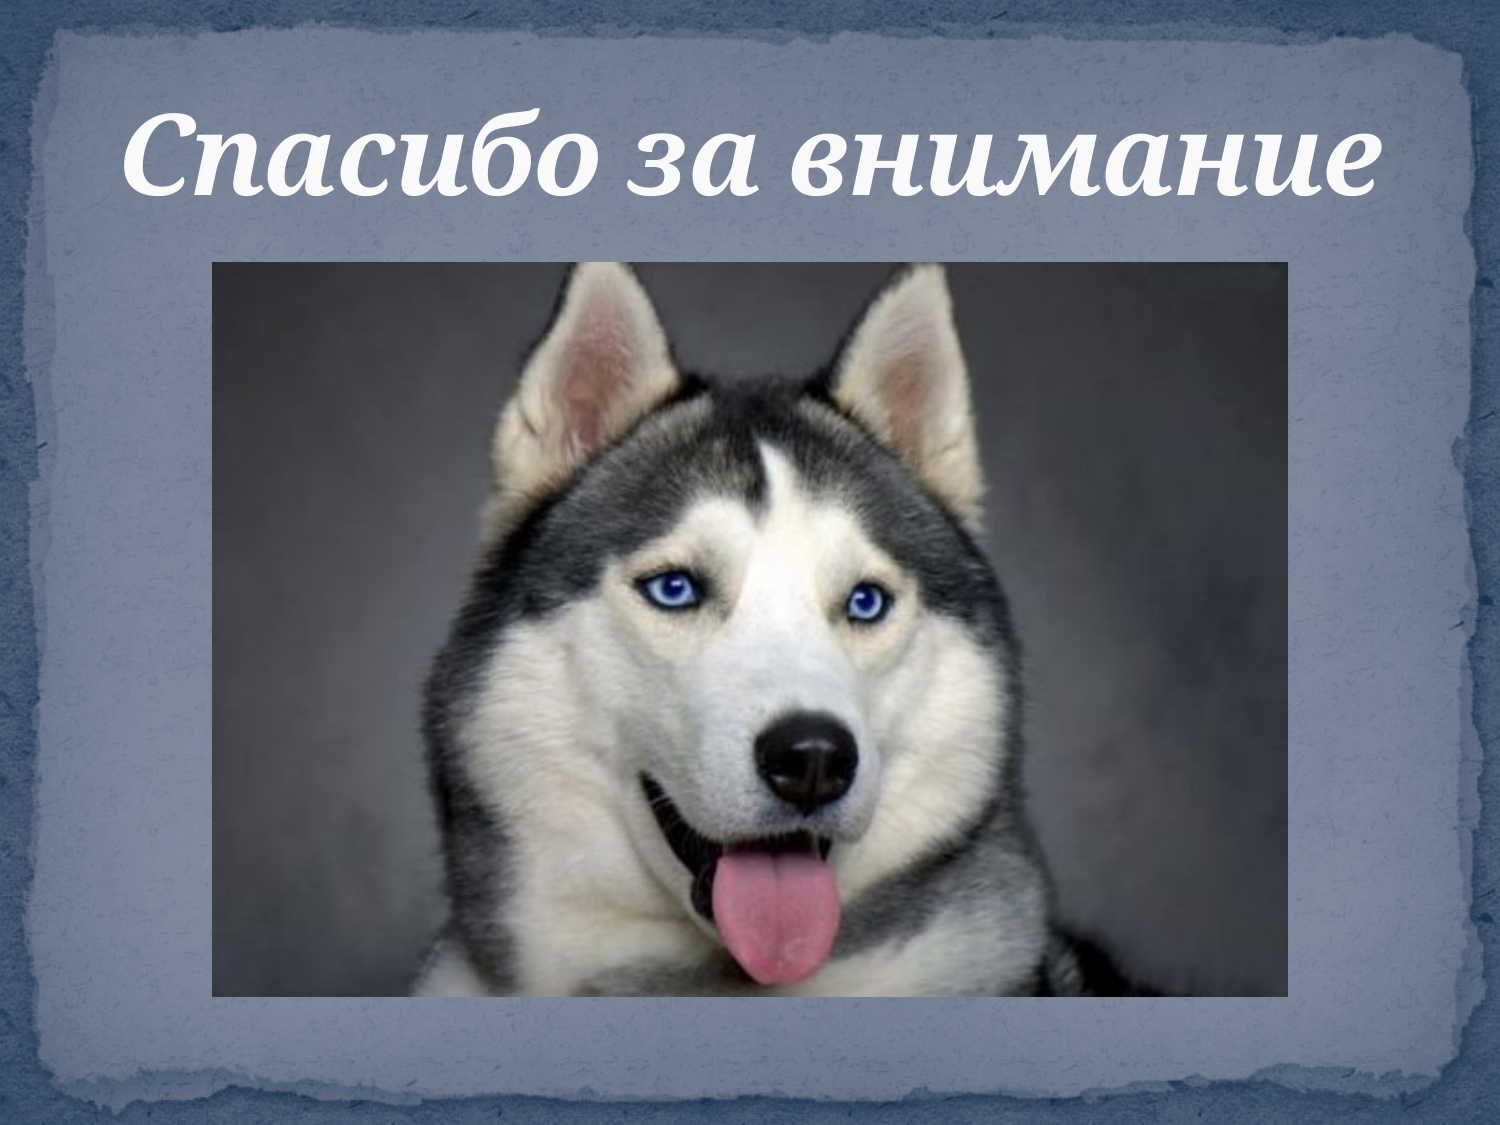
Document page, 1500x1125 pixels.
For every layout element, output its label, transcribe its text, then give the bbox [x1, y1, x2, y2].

title Спасибо за внимание [74, 24, 1425, 225]
picture [212, 262, 1288, 997]
